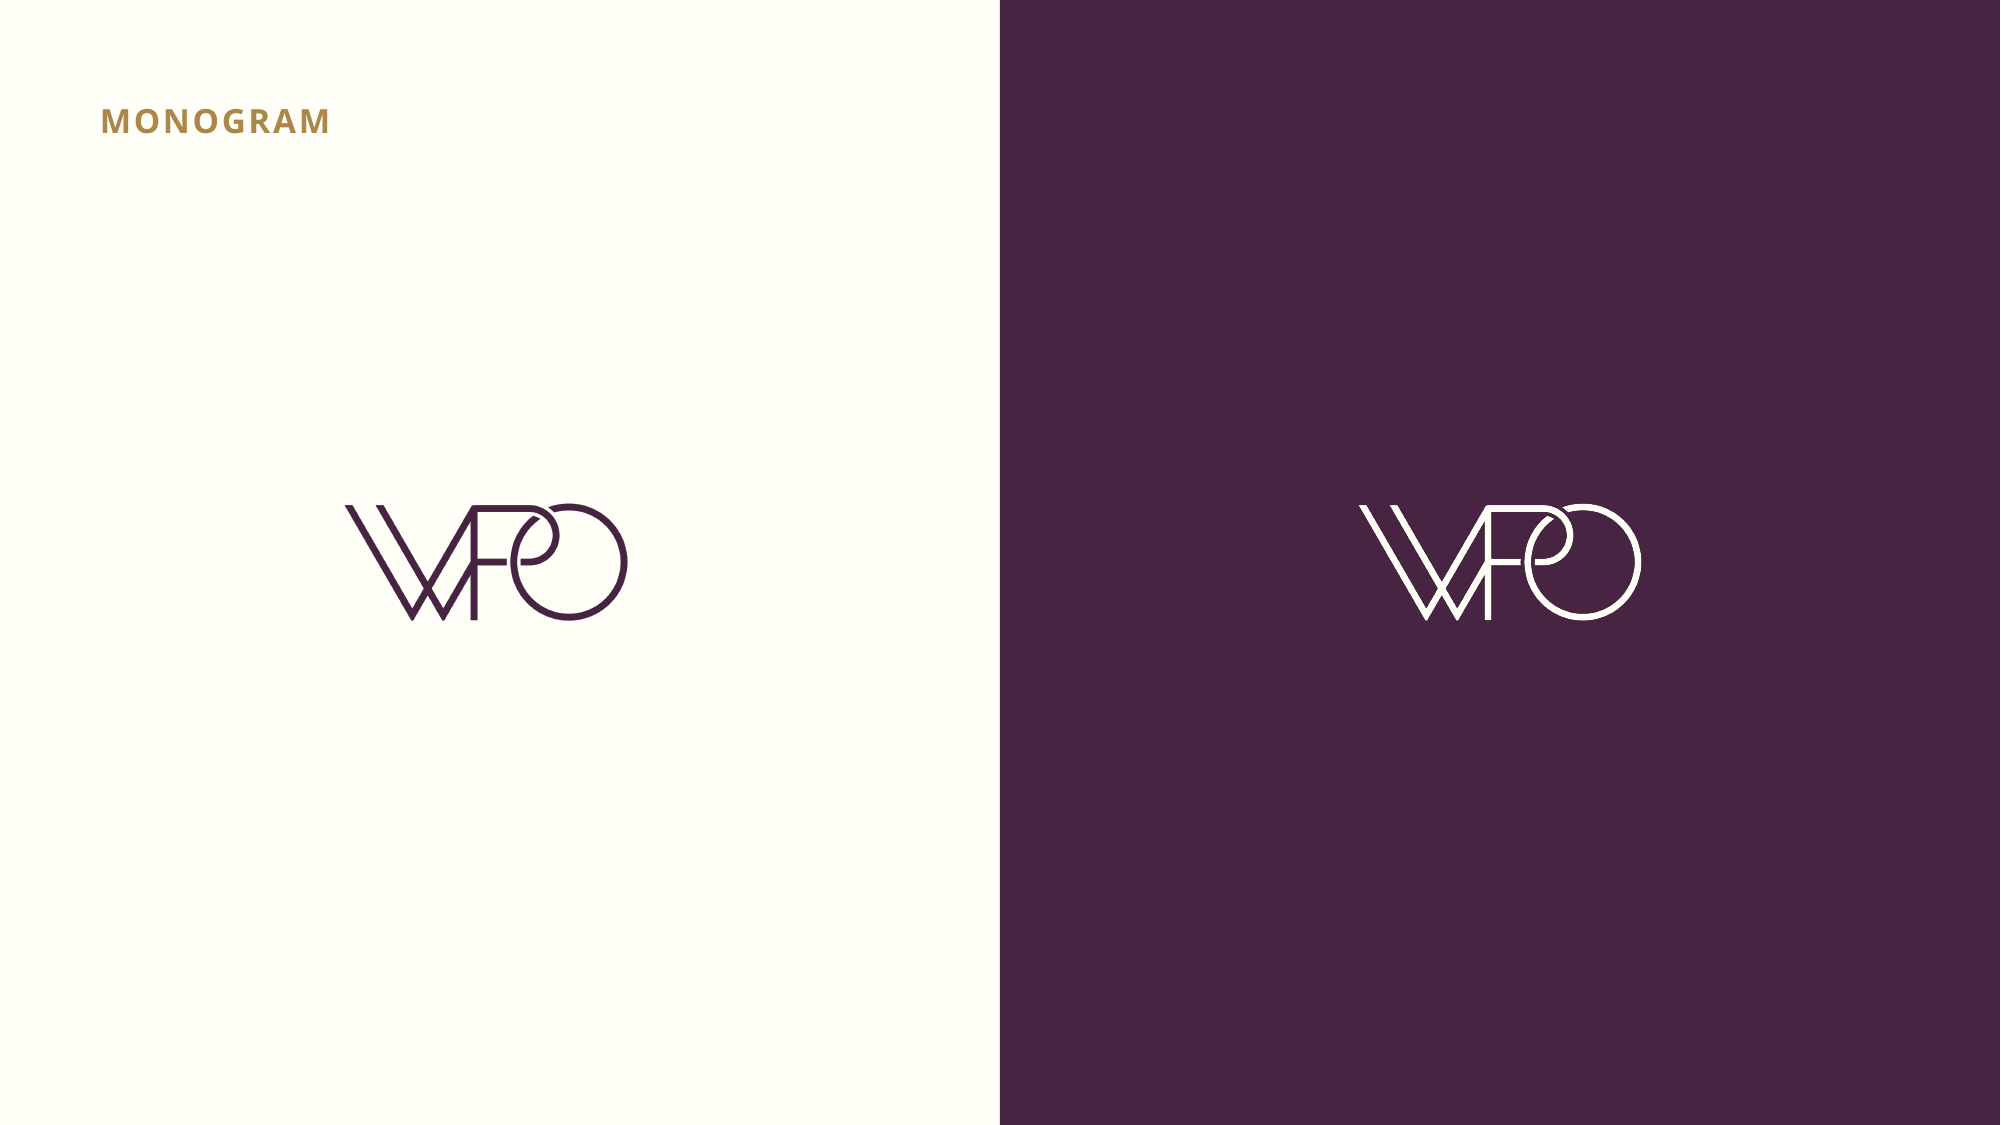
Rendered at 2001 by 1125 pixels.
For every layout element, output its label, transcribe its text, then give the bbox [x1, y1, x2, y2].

picture [1304, 450, 1696, 675]
picture [290, 450, 682, 675]
text_box Monogram [99, 99, 797, 140]
text_box [999, 0, 2000, 1125]
